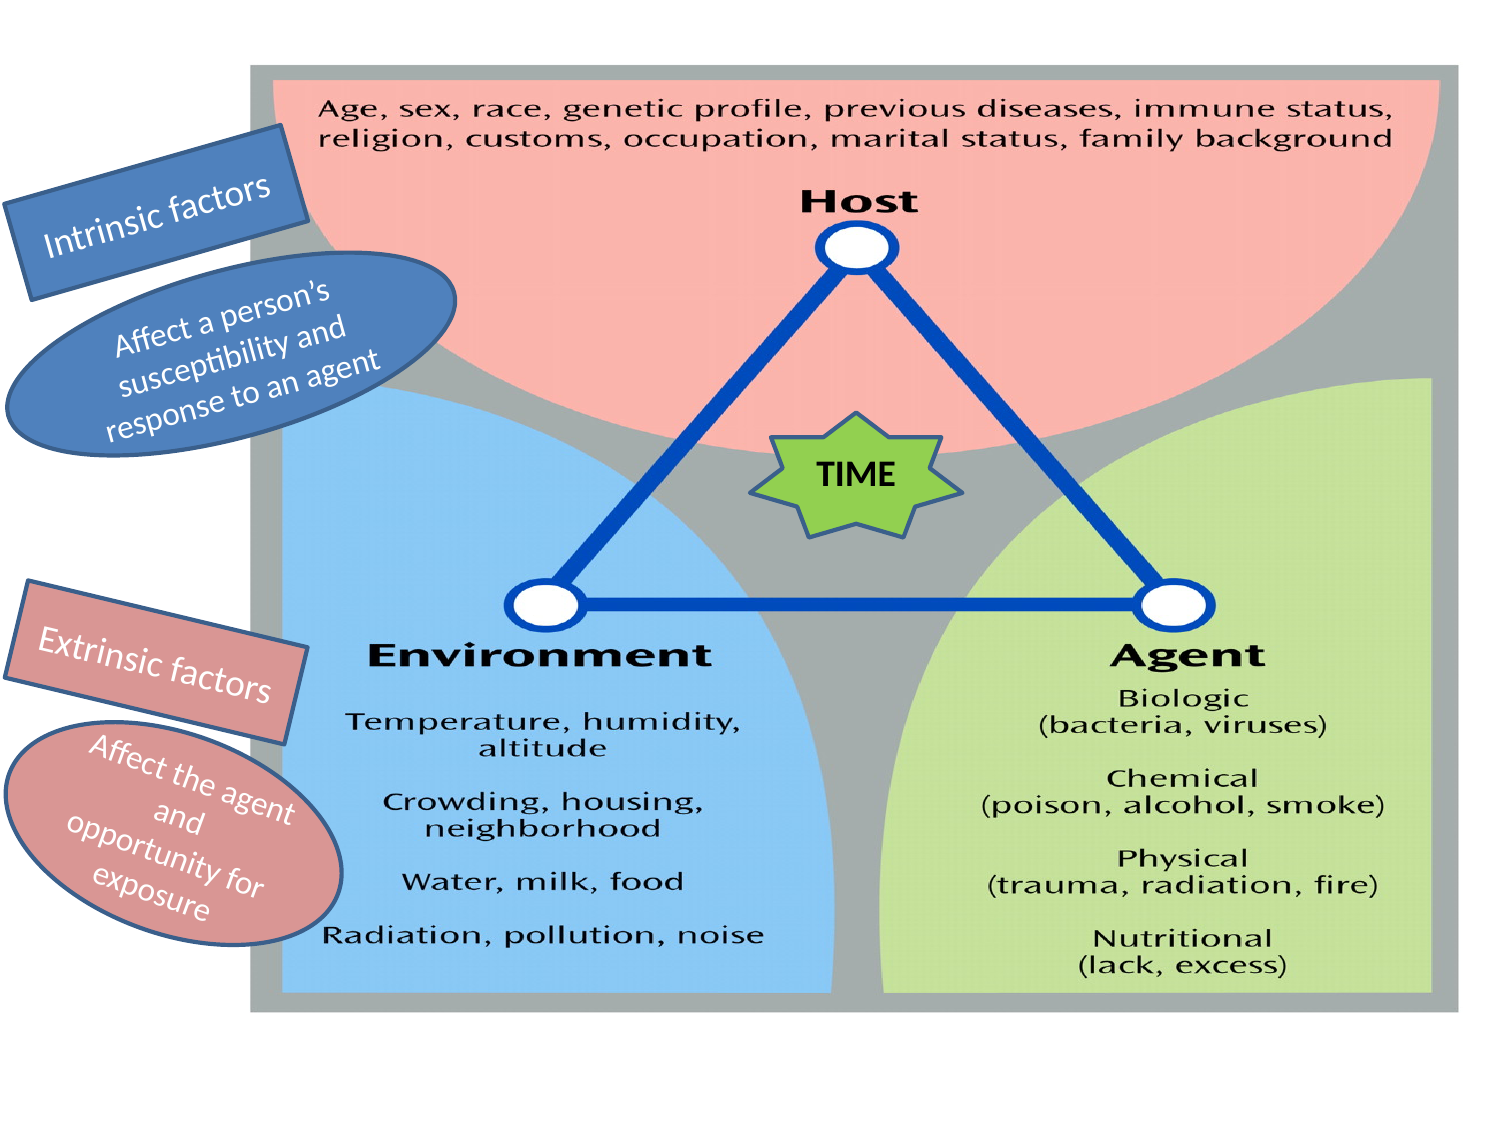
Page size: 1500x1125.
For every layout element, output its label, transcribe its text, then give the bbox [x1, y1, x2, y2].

text_box Affect the agent and opportunity for exposure [3, 720, 244, 948]
text_box Extrinsic factors [2, 578, 244, 737]
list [249, 62, 1463, 1013]
text_box Affect a person’s susceptibility and response to an agent [5, 262, 244, 458]
text_box Intrinsic factors [2, 133, 244, 303]
